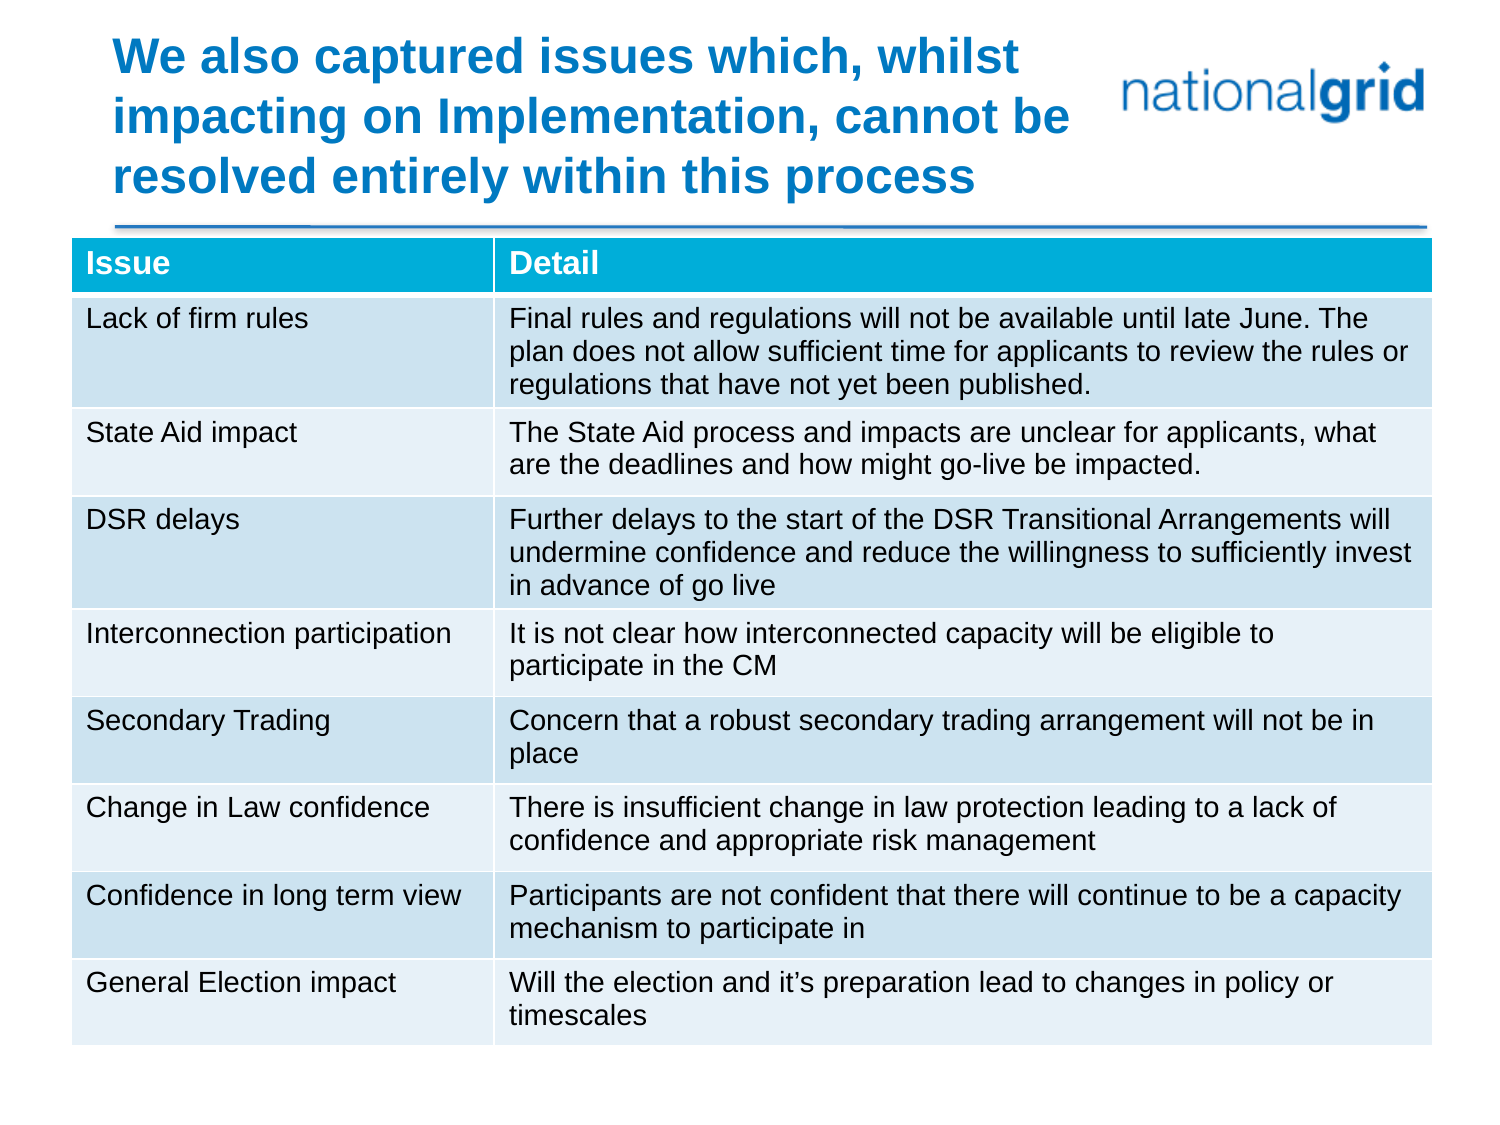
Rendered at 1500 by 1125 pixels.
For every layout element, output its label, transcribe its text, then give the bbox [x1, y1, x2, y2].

table_cell Secondary Trading [72, 697, 493, 783]
table_cell Concern that a robust secondary trading arrangement will not be in place [495, 697, 1432, 783]
table_cell It is not clear how interconnected capacity will be eligible to participate in the CM [495, 610, 1432, 696]
table_cell DSR delays [72, 497, 493, 608]
table_cell Final rules and regulations will not be available until late June. The plan does not allow sufficient time for applicants to review the rules or regulations that have not yet been published. [495, 298, 1432, 407]
table_cell Change in Law confidence [72, 785, 493, 871]
table_cell There is insufficient change in law protection leading to a lack of confidence and appropriate risk management [495, 785, 1432, 871]
table_cell The State Aid process and impacts are unclear for applicants, what are the deadlines and how might go-live be impacted. [495, 409, 1432, 495]
picture [1160, 43, 1449, 173]
table_cell State Aid impact [72, 409, 493, 495]
title We also captured issues which, whilst impacting on Implementation, cannot be resolved entirely within this process [97, 14, 1160, 212]
table_cell Interconnection participation [72, 610, 493, 696]
table_cell Confidence in long term view [72, 872, 493, 958]
table_header Detail [495, 238, 1432, 292]
table_cell General Election impact [72, 960, 493, 1045]
table_header Issue [72, 238, 493, 292]
table_cell Participants are not confident that there will continue to be a capacity mechanism to participate in [495, 872, 1432, 958]
table_cell Further delays to the start of the DSR Transitional Arrangements will undermine confidence and reduce the willingness to sufficiently invest in advance of go live [495, 497, 1432, 608]
table_cell Lack of firm rules [72, 298, 493, 407]
table_cell Will the election and it’s preparation lead to changes in policy or timescales [495, 960, 1432, 1045]
